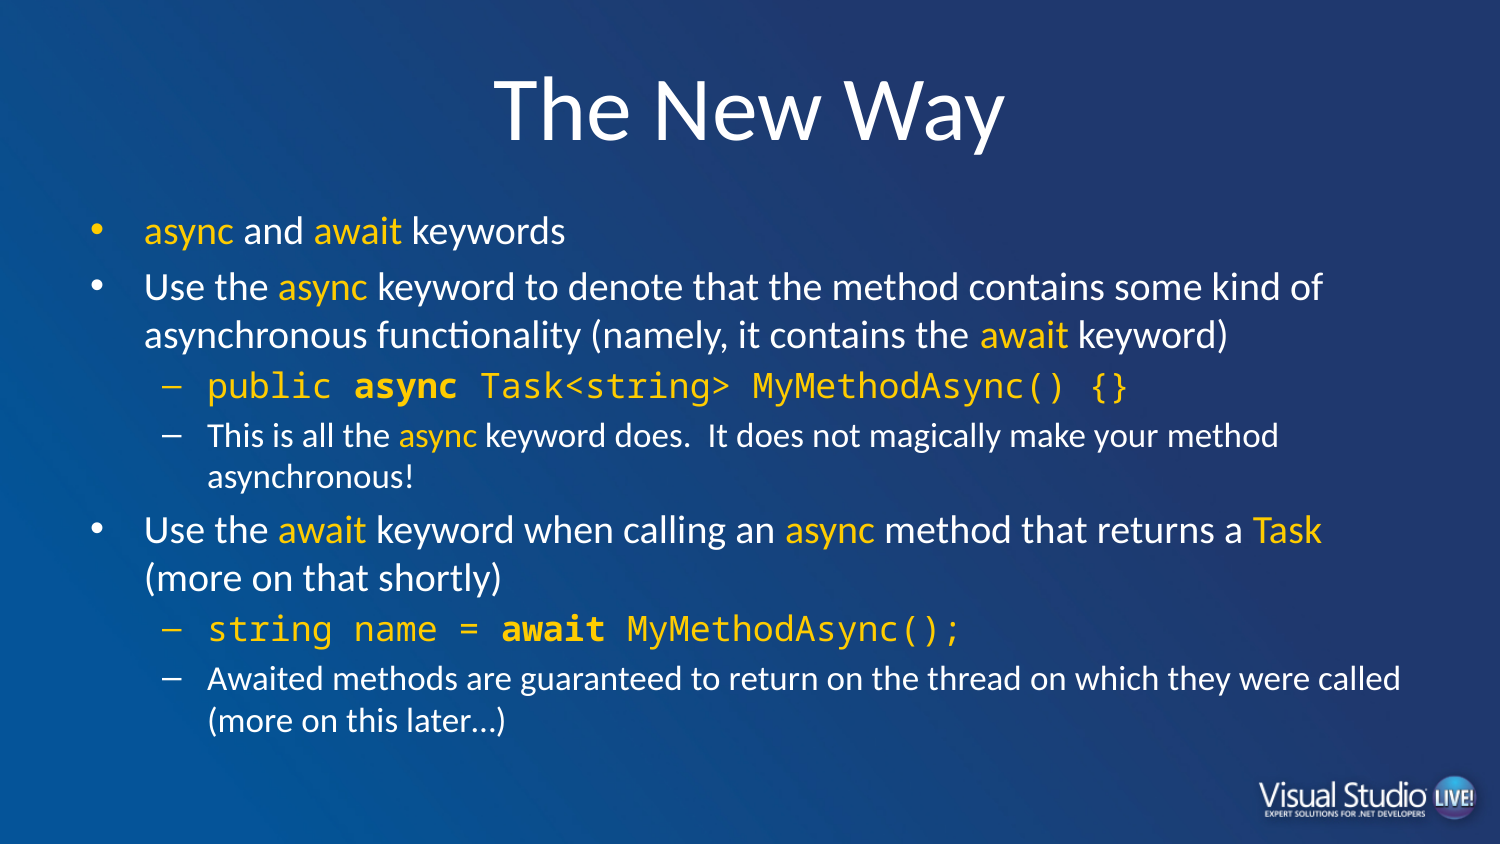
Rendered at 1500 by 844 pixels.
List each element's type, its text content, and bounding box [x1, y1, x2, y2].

picture [0, 0, 1500, 844]
list async and await keywords Use the async keyword to denote that the method contains some kind of asynchronous functionality (namely, it contains the await keyword) public async Task<string> MyMethodAsync() {} This is all the async keyword does. It does not magically make your method asynchronous! Use the await keyword when calling an async method that returns a Task (more on that shortly) string name = await MyMethodAsync(); Awaited methods are guaranteed to return on the thread on which they were called (more on this later…) [75, 196, 1425, 754]
title The New Way [75, 33, 1425, 175]
